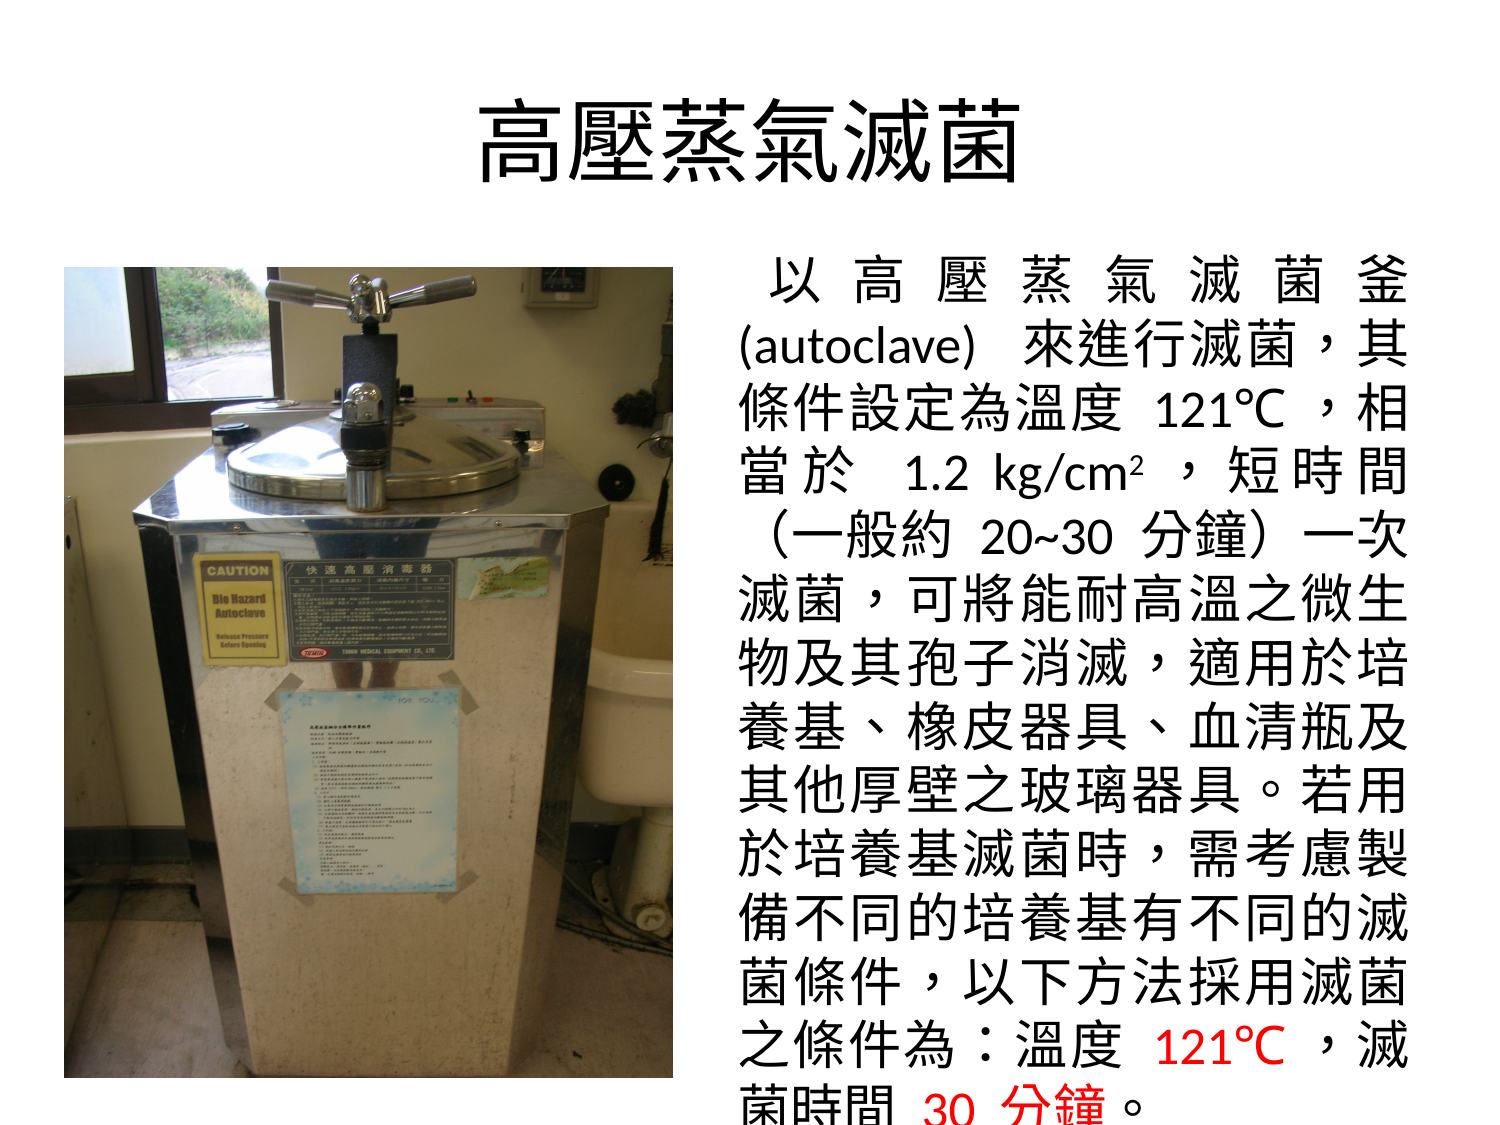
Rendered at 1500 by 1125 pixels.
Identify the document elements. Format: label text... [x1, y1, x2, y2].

title 高壓蒸氣滅菌 [75, 45, 1425, 233]
picture [64, 266, 674, 1079]
list 以高壓蒸氣滅菌釜 (autoclave) 來進行滅菌，其條件設定為溫度 121℃，相當於 1.2 kg/cm2，短時間（一般約 20~30 分鐘）一次滅菌，可將能耐高溫之微生物及其孢子消滅，適用於培養基、橡皮器具、血清瓶及其他厚壁之玻璃器具。若用於培養基滅菌時，需考慮製備不同的培養基有不同的滅菌條件，以下方法採用滅菌之條件為：溫度 121℃，滅菌時間 30 分鐘。 [667, 238, 1425, 1125]
